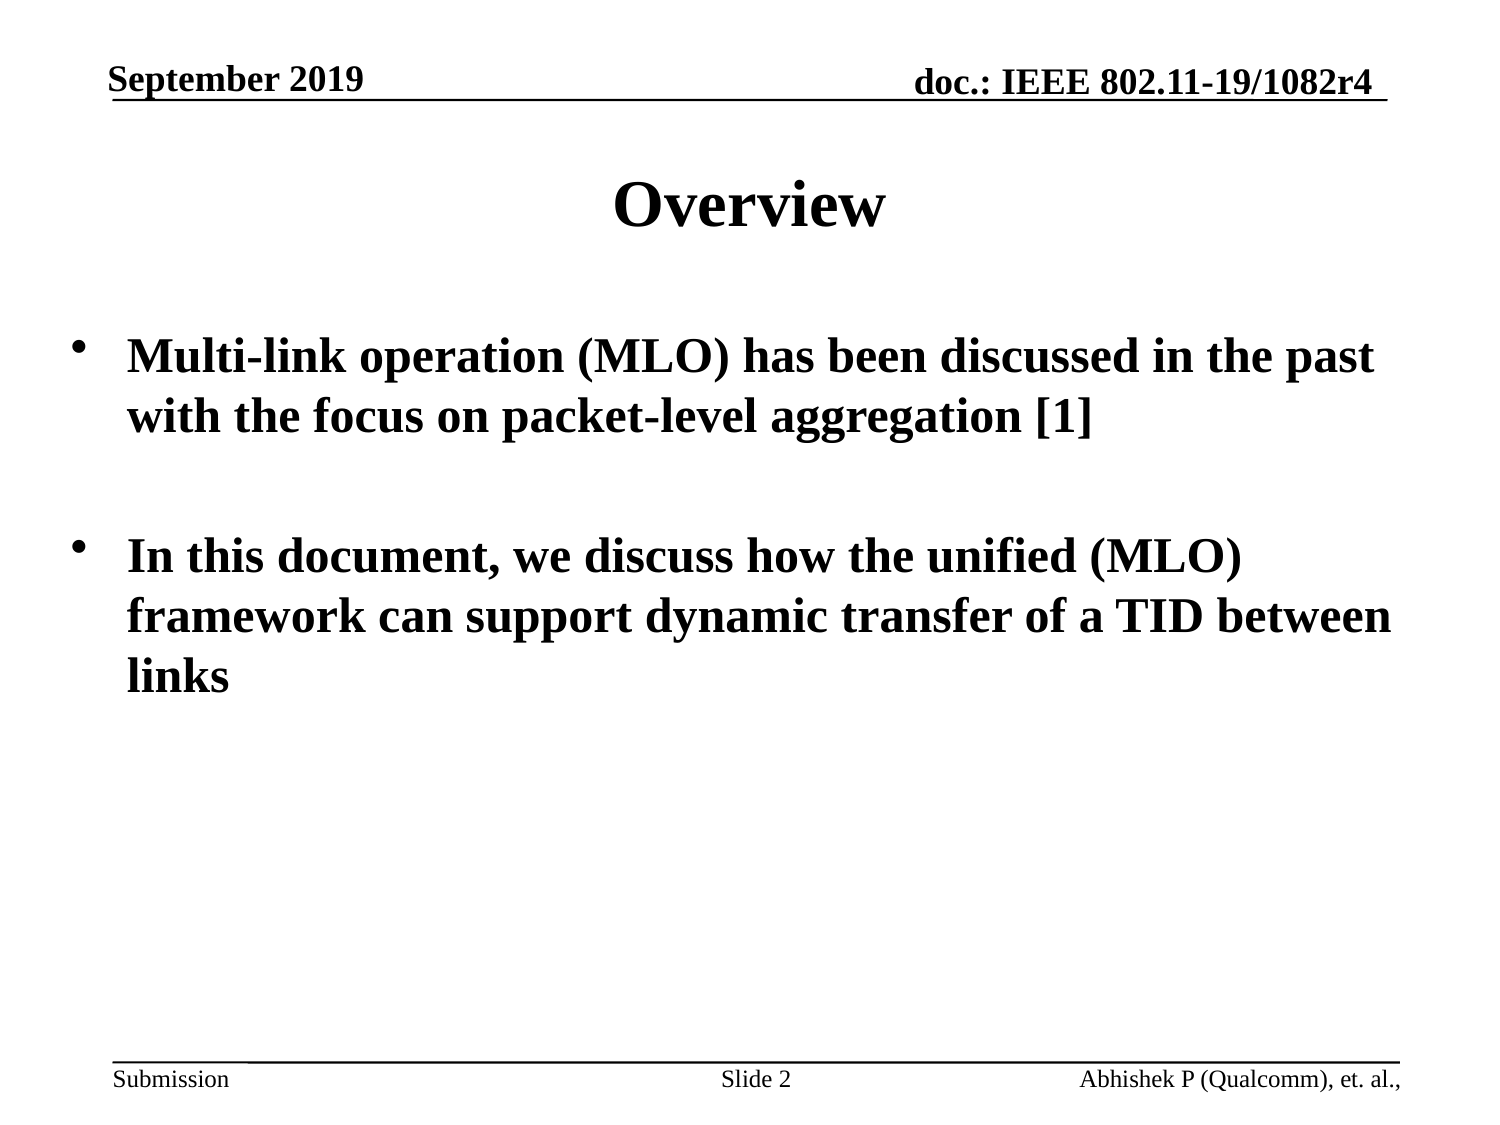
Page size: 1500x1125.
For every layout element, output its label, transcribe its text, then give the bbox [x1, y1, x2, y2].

footer Abhishek P (Qualcomm), et. al., [949, 1061, 1402, 1093]
title Overview [112, 112, 1388, 288]
slide_number Slide 2 [712, 1061, 801, 1093]
list Multi-link operation (MLO) has been discussed in the past with the focus on packet-level aggregation [1] In this document, we discuss how the unified (MLO) framework can support dynamic transfer of a TID between links [55, 314, 1458, 1053]
